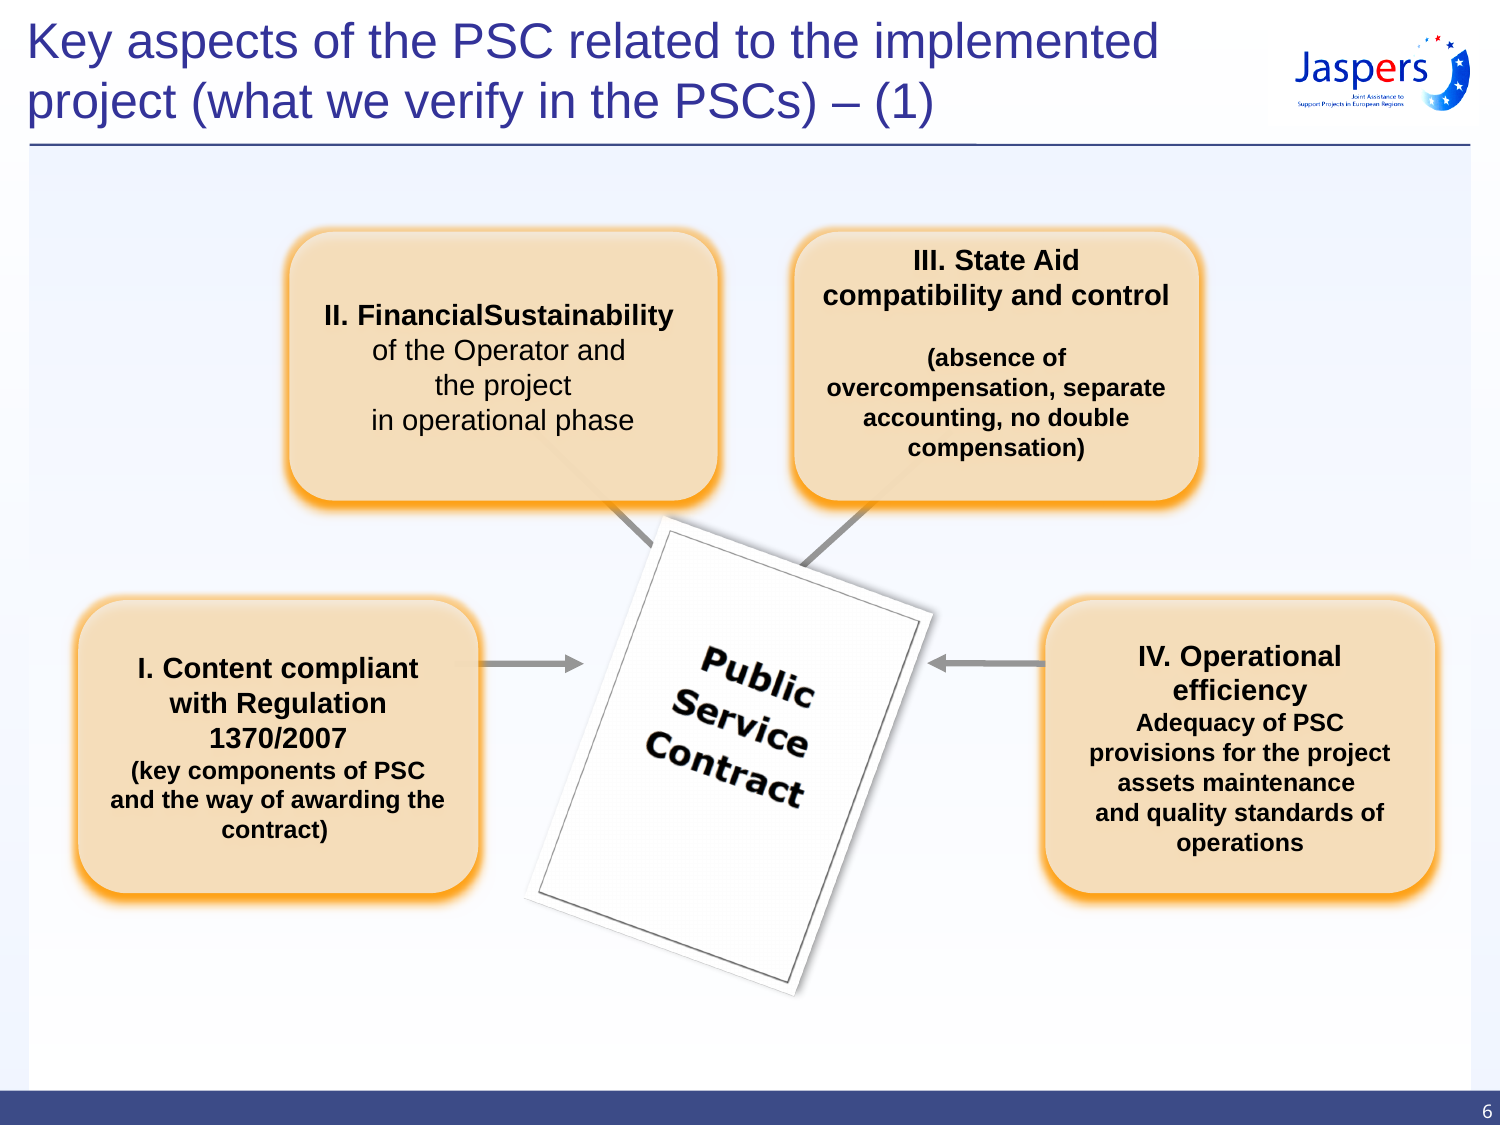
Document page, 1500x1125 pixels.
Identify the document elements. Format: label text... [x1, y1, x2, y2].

text_box [876, 607, 1051, 809]
slide_number 6 [1195, 1091, 1500, 1125]
title Key aspects of the PSC related to the implemented project (what we verify in the PSCs) – (1) [11, 0, 1306, 138]
picture [524, 519, 933, 997]
text_box II. FinancialSustainability of the Operator and the project in operational phase [289, 231, 718, 501]
text_box [927, 656, 1046, 670]
text_box [472, 607, 579, 809]
text_box IV. Operational efficiency Adequacy of PSC provisions for the project assets maintenance and quality standards of operations [1045, 600, 1436, 894]
text_box I. Content compliant with Regulation 1370/2007 (key components of PSC and the way of awarding the contract) [78, 600, 479, 894]
text_box III. State Aid compatibility and control (absence of overcompensation, separate accounting, no double compensation) [794, 231, 1199, 501]
